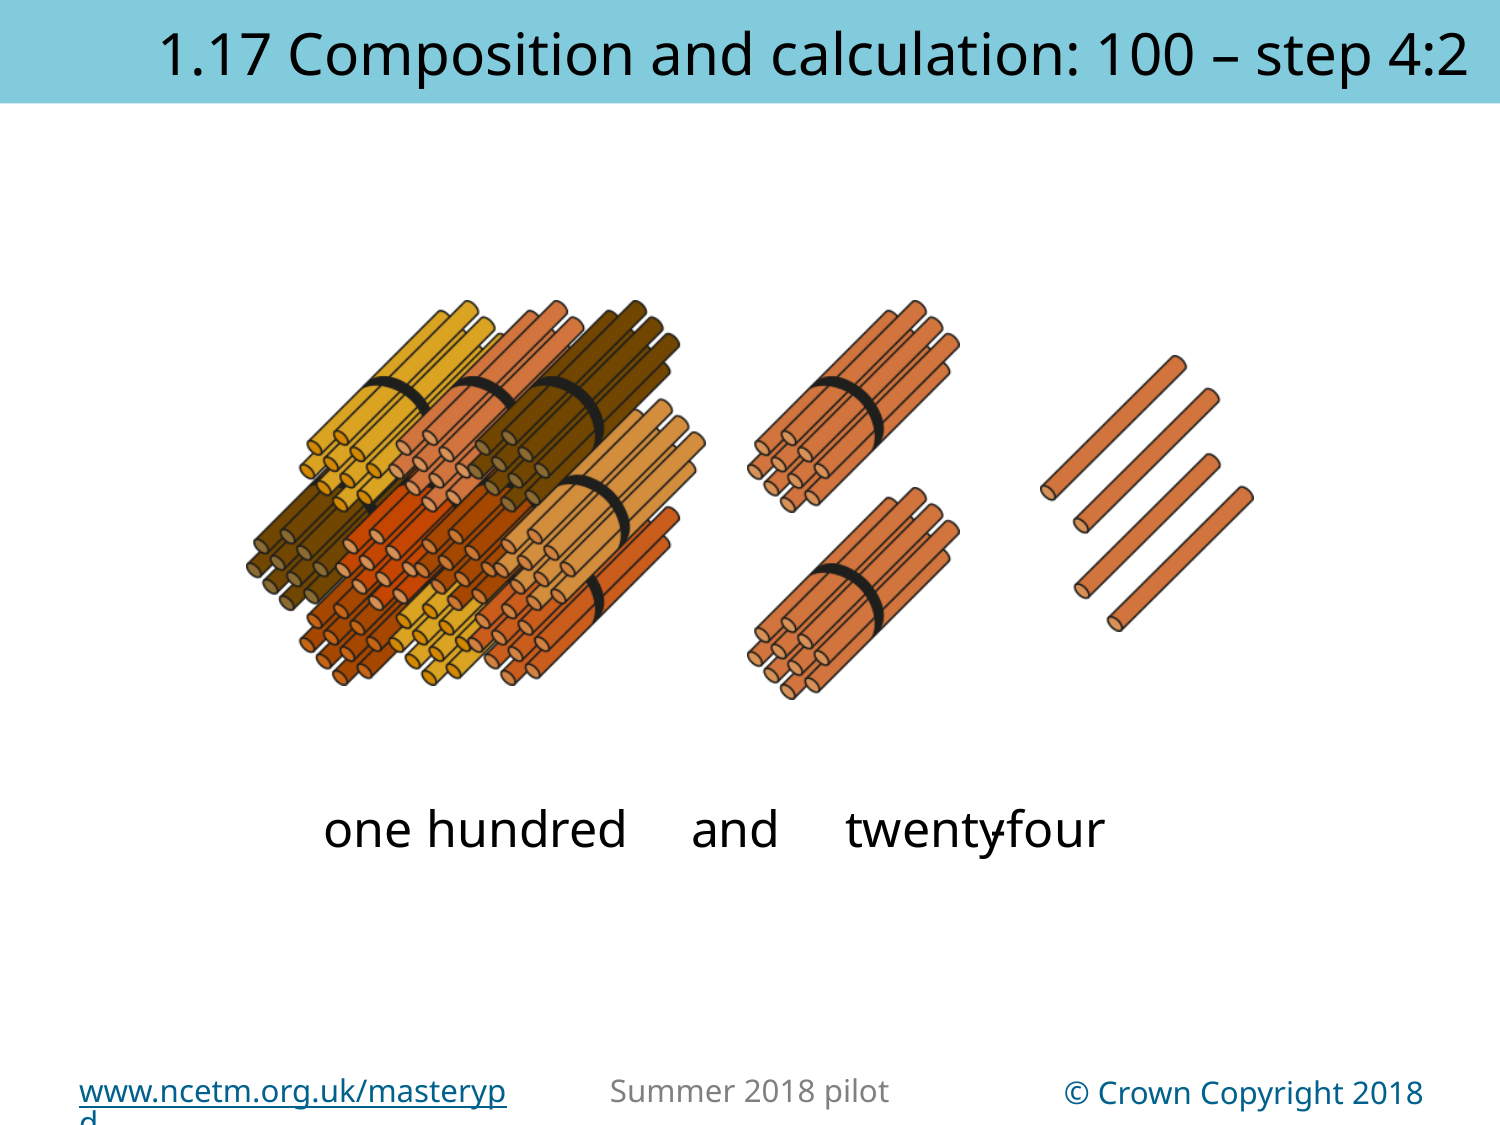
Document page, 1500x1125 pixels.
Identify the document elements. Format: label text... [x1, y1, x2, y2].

text_box and [658, 789, 813, 865]
text_box one hundred [306, 789, 646, 865]
picture [1040, 354, 1254, 632]
text_box -four [974, 789, 1123, 865]
list 1.17 Composition and calculation: 100 – step 4:2 [0, 0, 1500, 104]
text_box twenty [825, 789, 974, 865]
picture [246, 300, 707, 687]
picture [747, 300, 960, 700]
